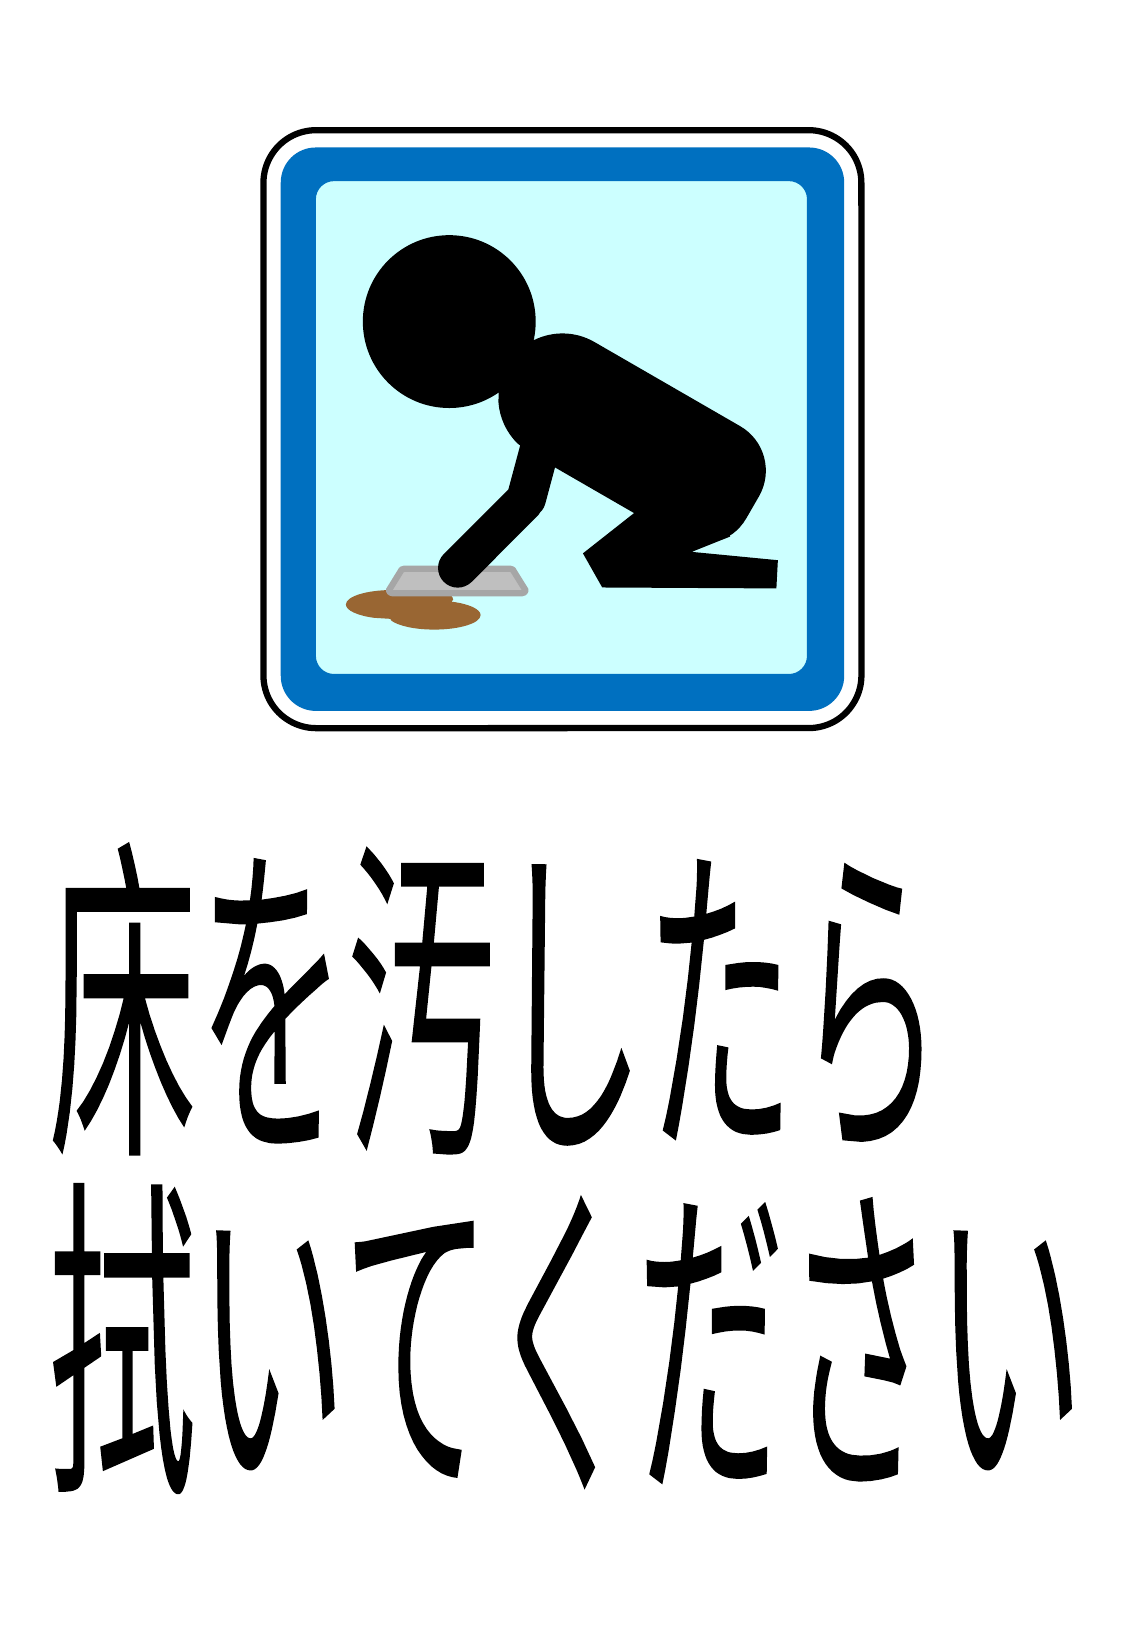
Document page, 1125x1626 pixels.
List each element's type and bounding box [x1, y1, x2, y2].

text_box [263, 129, 862, 729]
